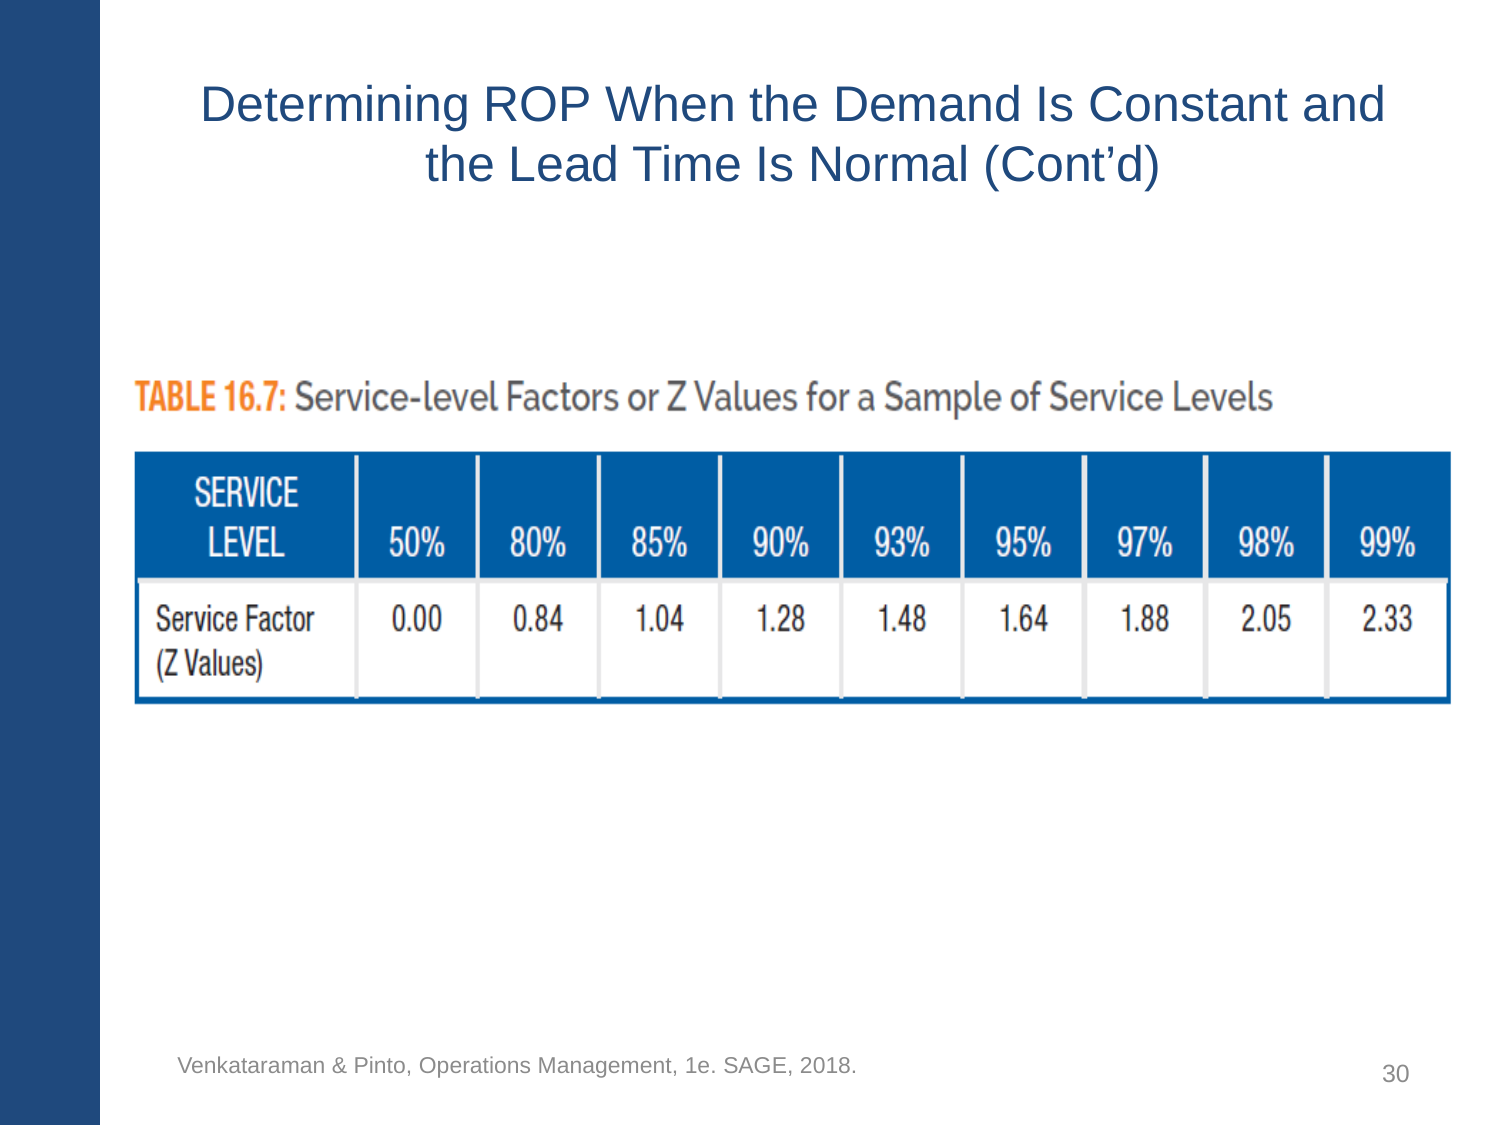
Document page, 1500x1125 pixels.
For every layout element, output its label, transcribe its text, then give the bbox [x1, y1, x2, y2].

slide_number 30 [1350, 1042, 1425, 1103]
title Determining ROP When the Demand Is Constant and the Lead Time Is Normal (Cont’d) [162, 37, 1425, 225]
footer Venkataraman & Pinto, Operations Management, 1e. SAGE, 2018. [162, 1042, 1313, 1103]
picture [124, 349, 1471, 763]
